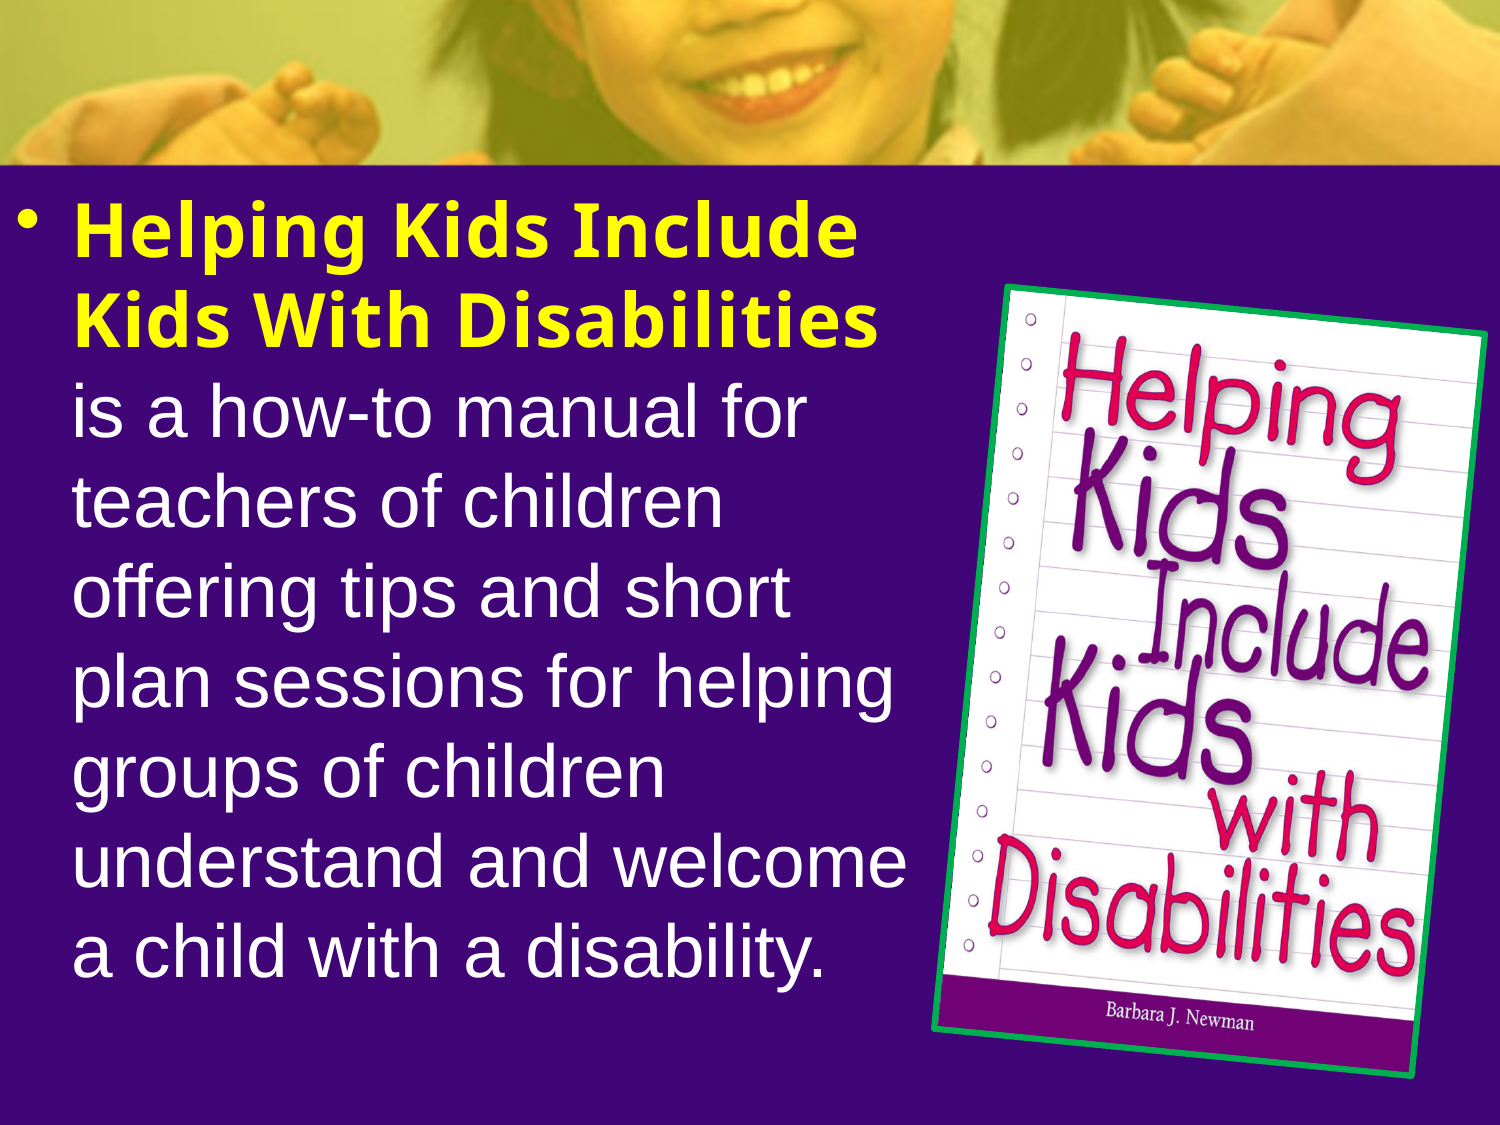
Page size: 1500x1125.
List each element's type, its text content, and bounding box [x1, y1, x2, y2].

picture [0, 0, 1500, 1125]
list Helping Kids Include Kids With Disabilities is a how-to manual for teachers of children offering tips and short plan sessions for helping groups of children understand and welcome a child with a disability. [0, 174, 963, 1088]
